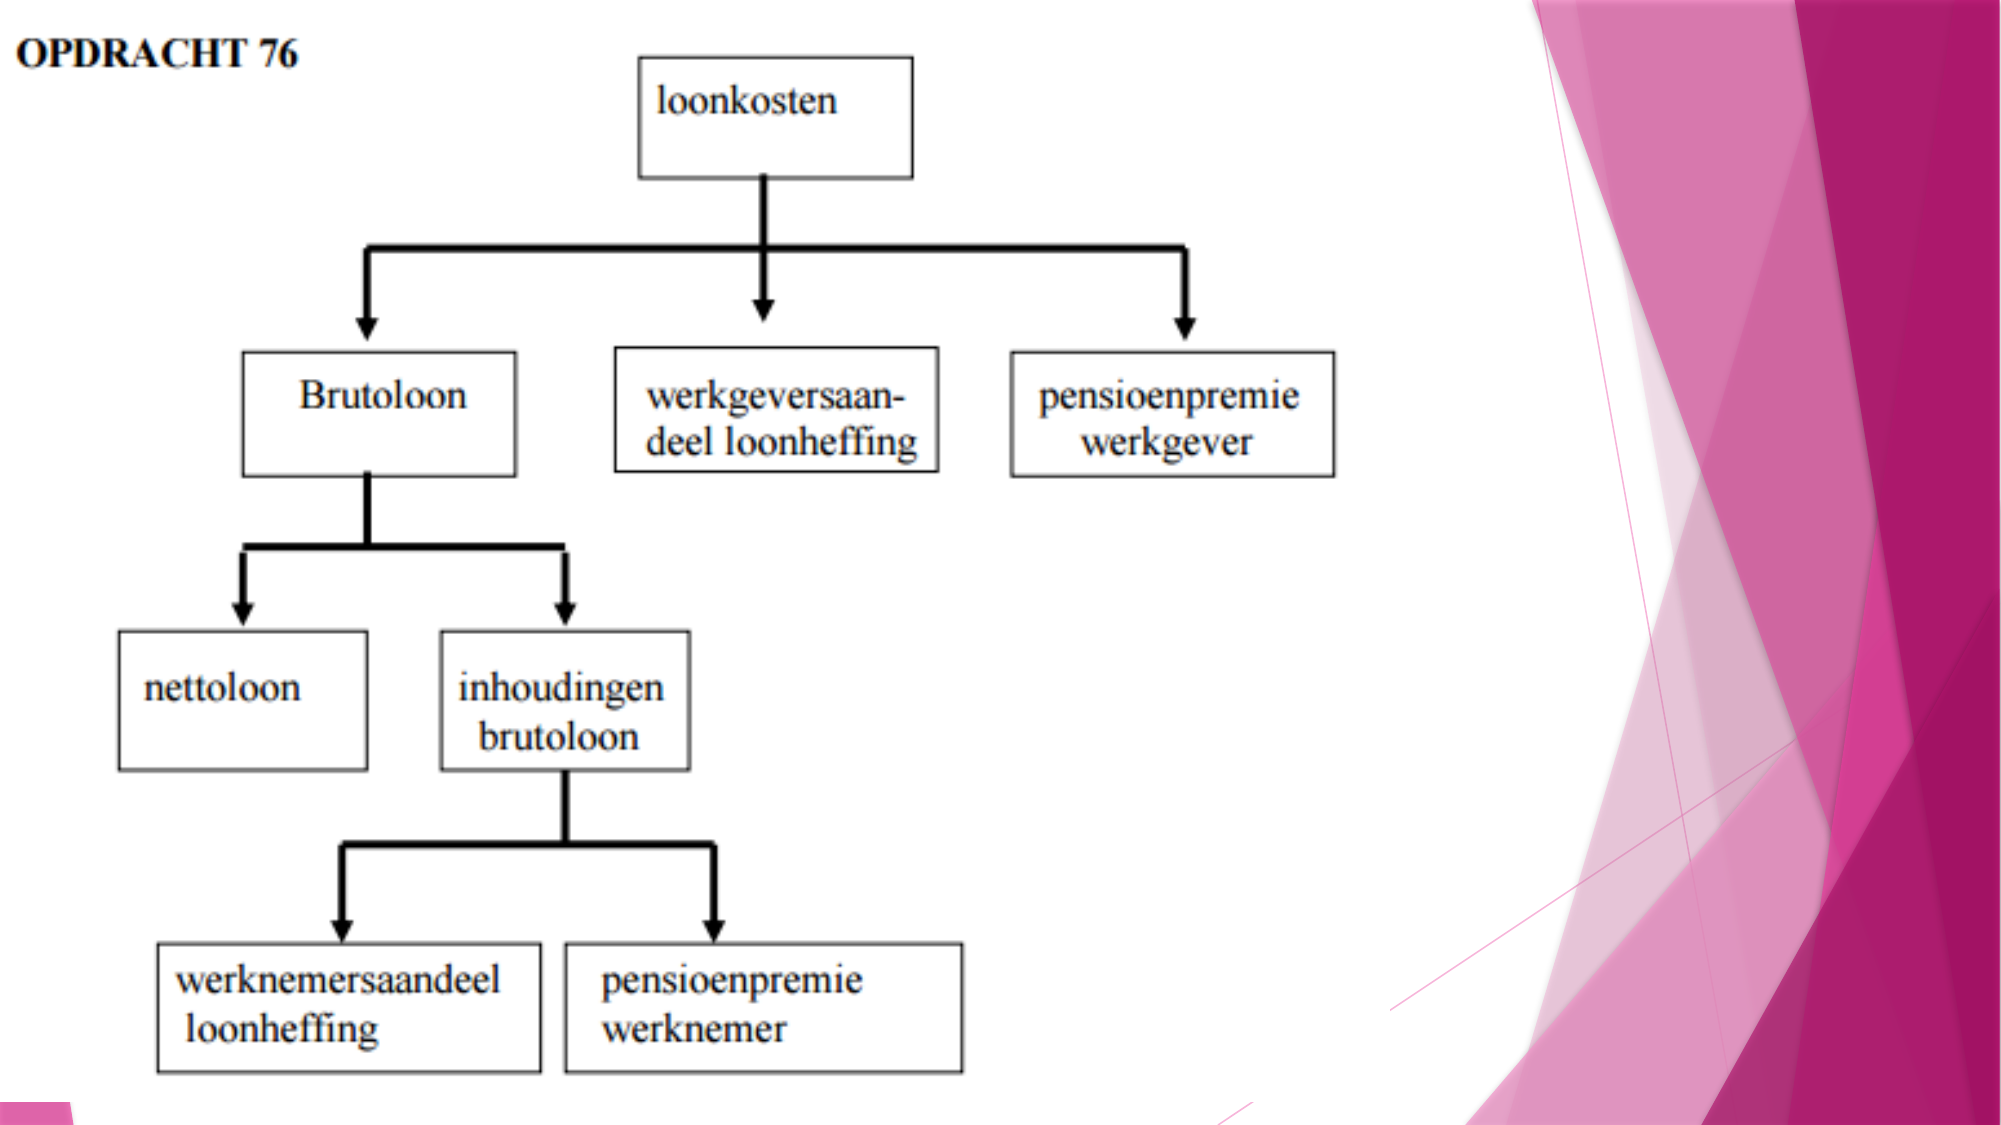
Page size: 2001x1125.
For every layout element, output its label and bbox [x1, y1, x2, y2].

picture [0, 15, 1390, 1102]
